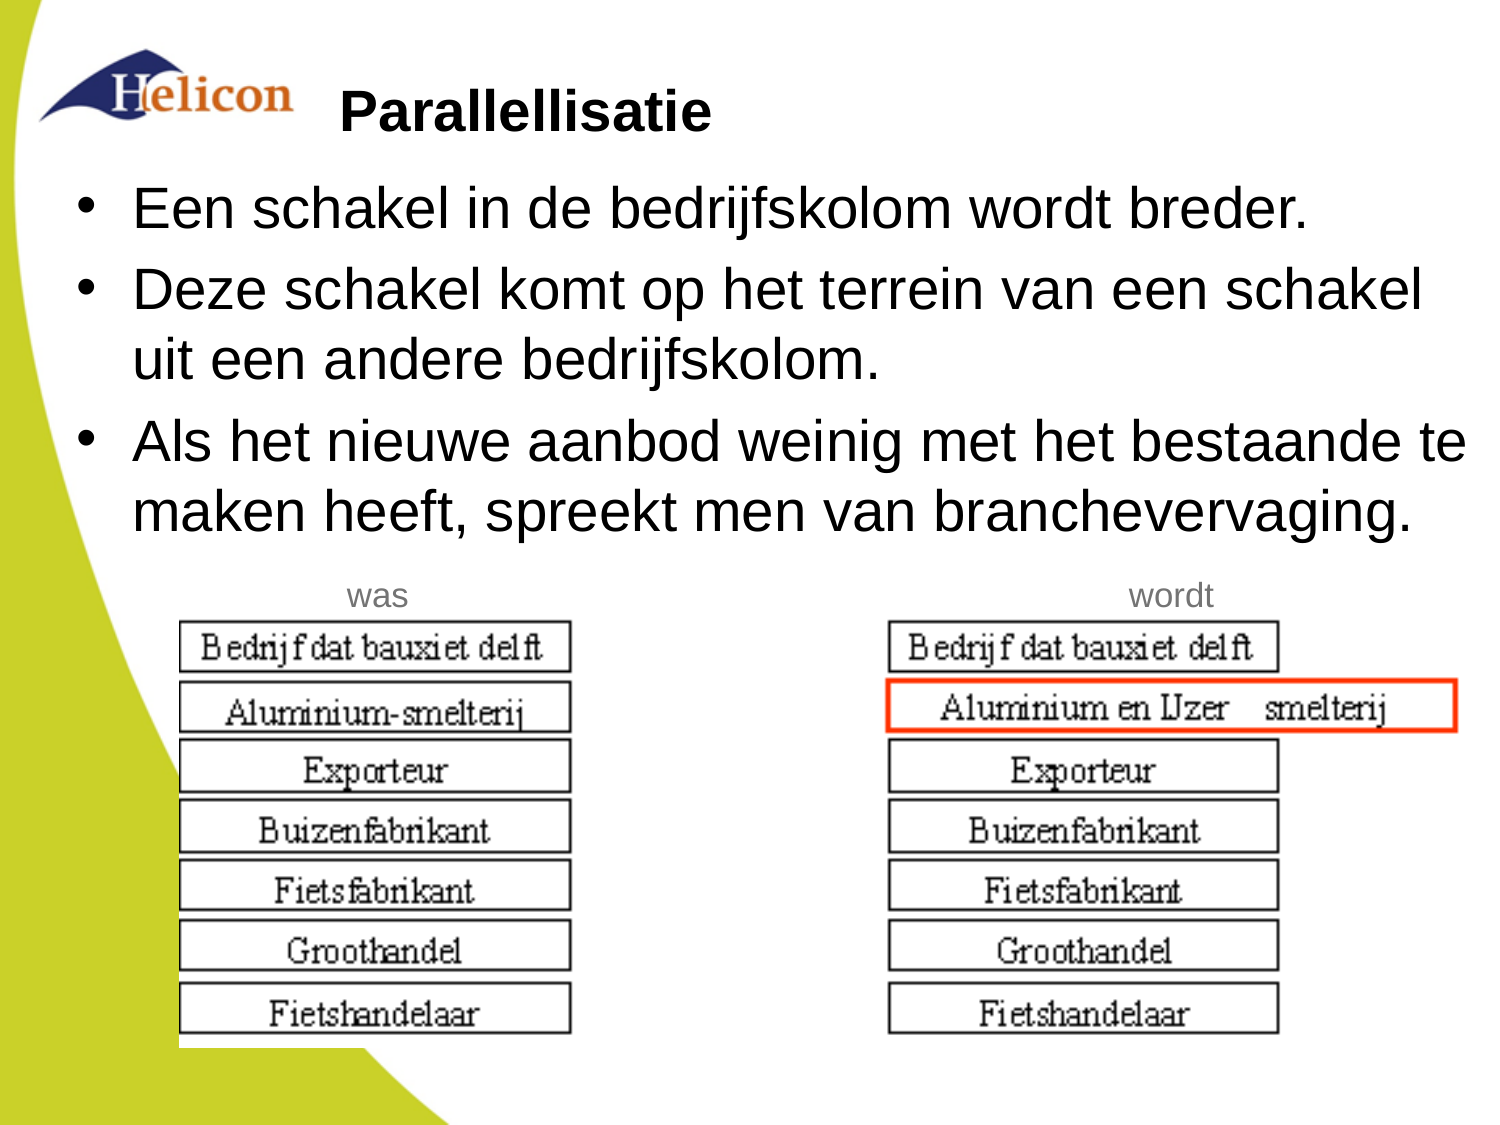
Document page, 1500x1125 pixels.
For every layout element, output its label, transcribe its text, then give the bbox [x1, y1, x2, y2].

picture [0, 0, 1500, 1125]
list Een schakel in de bedrijfskolom wordt breder. Deze schakel komt op het terrein van een schakel uit een andere bedrijfskolom. Als het nieuwe aanbod weinig met het bestaande te maken heeft, spreekt men van branchevervaging. [61, 162, 1497, 561]
title Parallellisatie [324, 54, 1415, 161]
